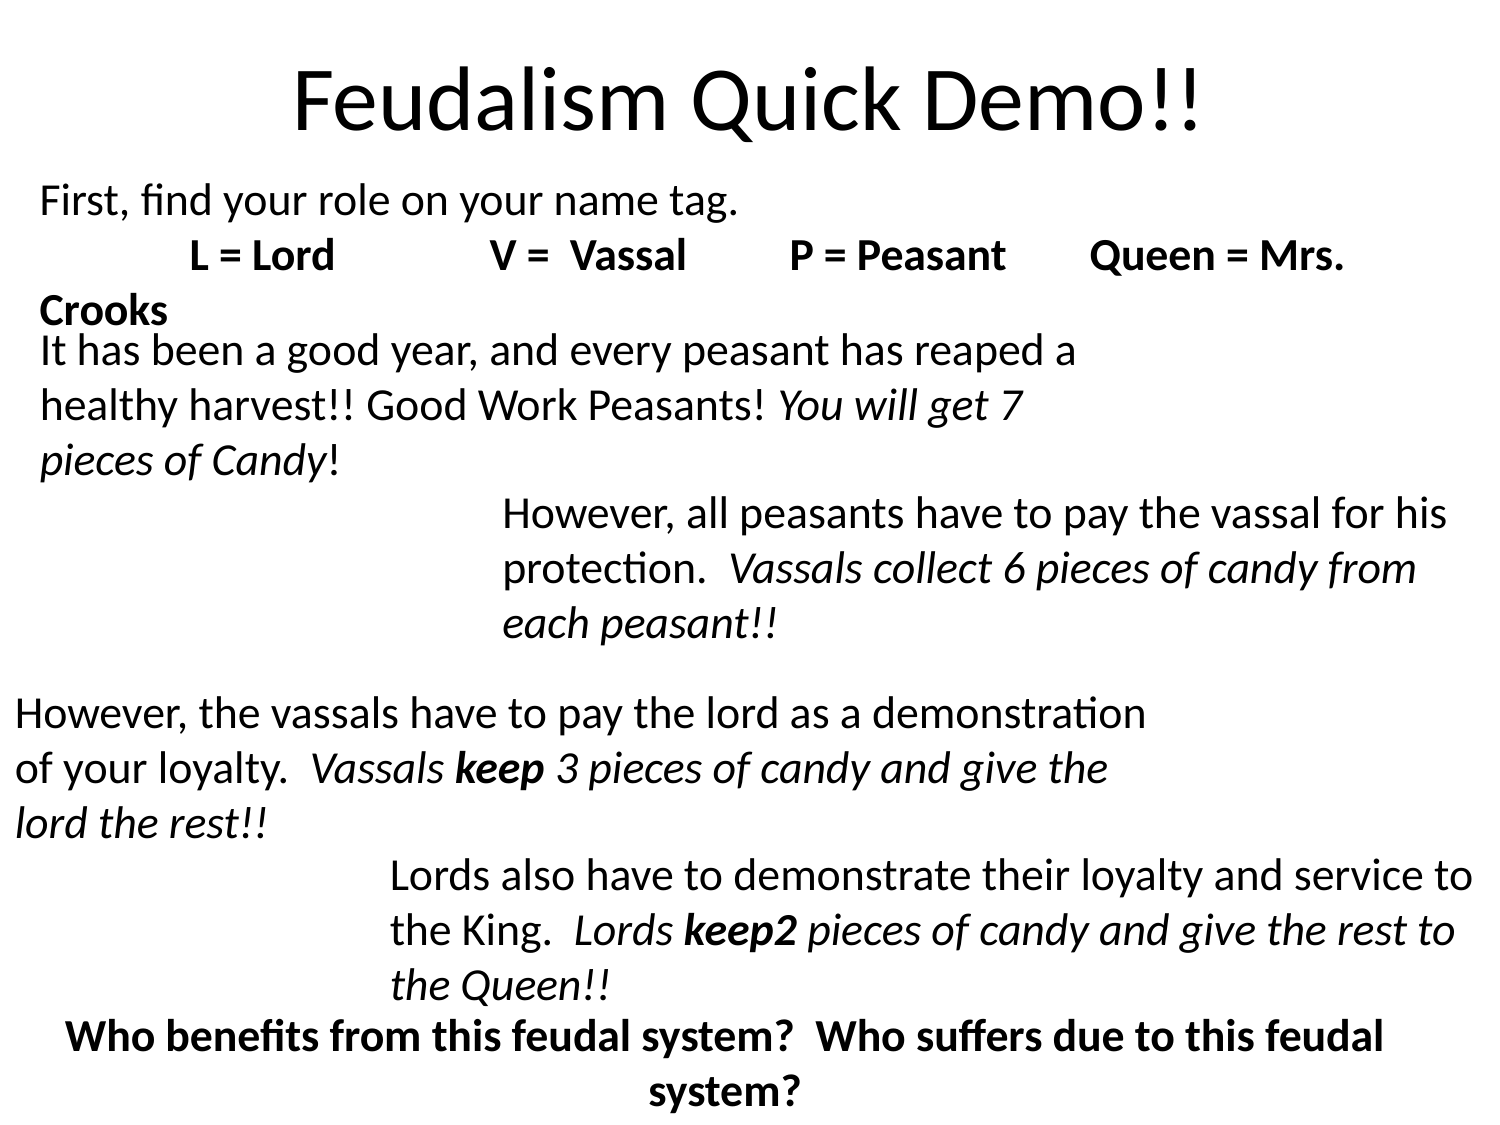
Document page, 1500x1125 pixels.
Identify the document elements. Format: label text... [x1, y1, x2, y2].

text_box First, find your role on your name tag. L = Lord V = Vassal P = Peasant Queen = Mrs. Crooks [24, 162, 1450, 388]
title Feudalism Quick Demo!! [75, 0, 1425, 162]
text_box It has been a good year, and every peasant has reaped a healthy harvest!! Good Work Peasants! You will get 7 pieces of Candy! [24, 312, 1100, 493]
text_box Lords also have to demonstrate their loyalty and service to the King. Lords keep2 pieces of candy and give the rest to the Queen!! [374, 837, 1500, 1018]
text_box However, the vassals have to pay the lord as a demonstration of your loyalty. Vassals keep 3 pieces of candy and give the lord the rest!! [0, 675, 1175, 855]
text_box However, all peasants have to pay the vassal for his protection. Vassals collect 6 pieces of candy from each peasant!! [487, 474, 1500, 655]
text_box Who benefits from this feudal system? Who suffers due to this feudal system? [0, 998, 1450, 1124]
